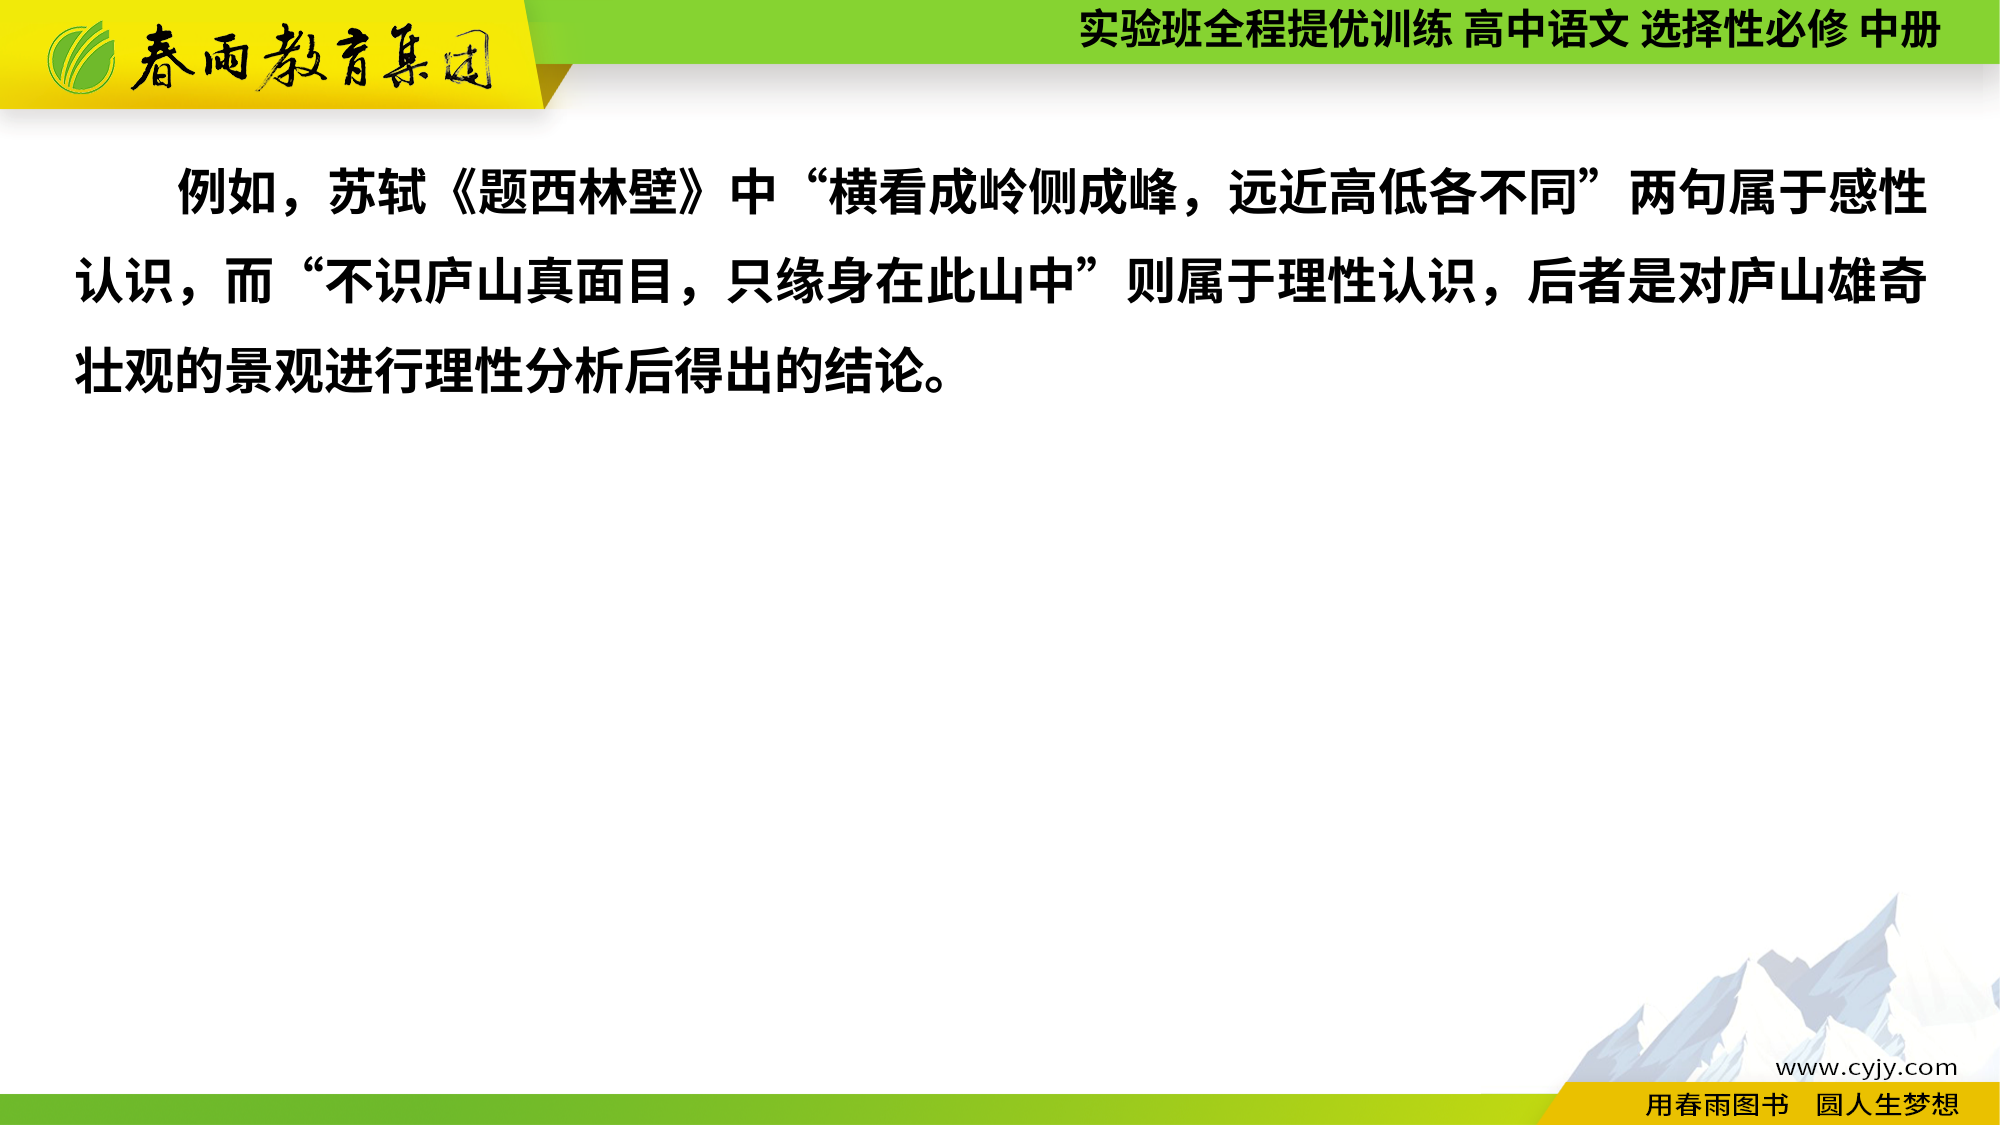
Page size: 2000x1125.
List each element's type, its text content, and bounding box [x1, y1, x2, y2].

picture [0, 0, 2000, 1125]
list 例如，苏轼《题西林壁》中“横看成岭侧成峰，远近高低各不同”两句属于感性认识，而“不识庐山真面目，只缘身在此山中”则属于理性认识，后者是对庐山雄奇壮观的景观进行理性分析后得出的结论。 [59, 122, 1944, 399]
